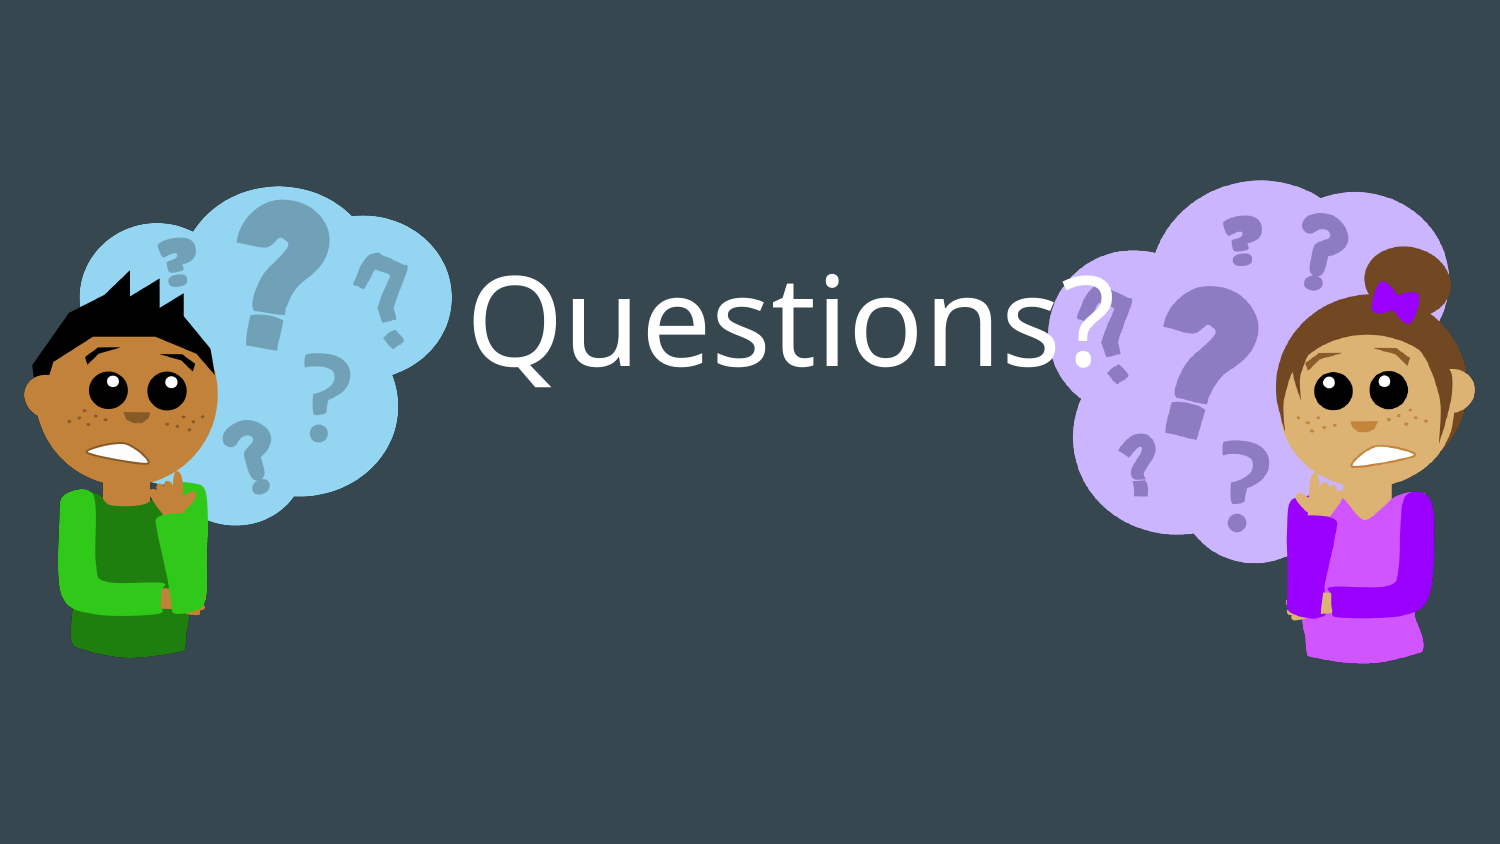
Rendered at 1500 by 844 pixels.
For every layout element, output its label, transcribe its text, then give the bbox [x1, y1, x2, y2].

picture [24, 186, 452, 658]
picture [1048, 180, 1476, 664]
title Questions? [456, 226, 1043, 323]
